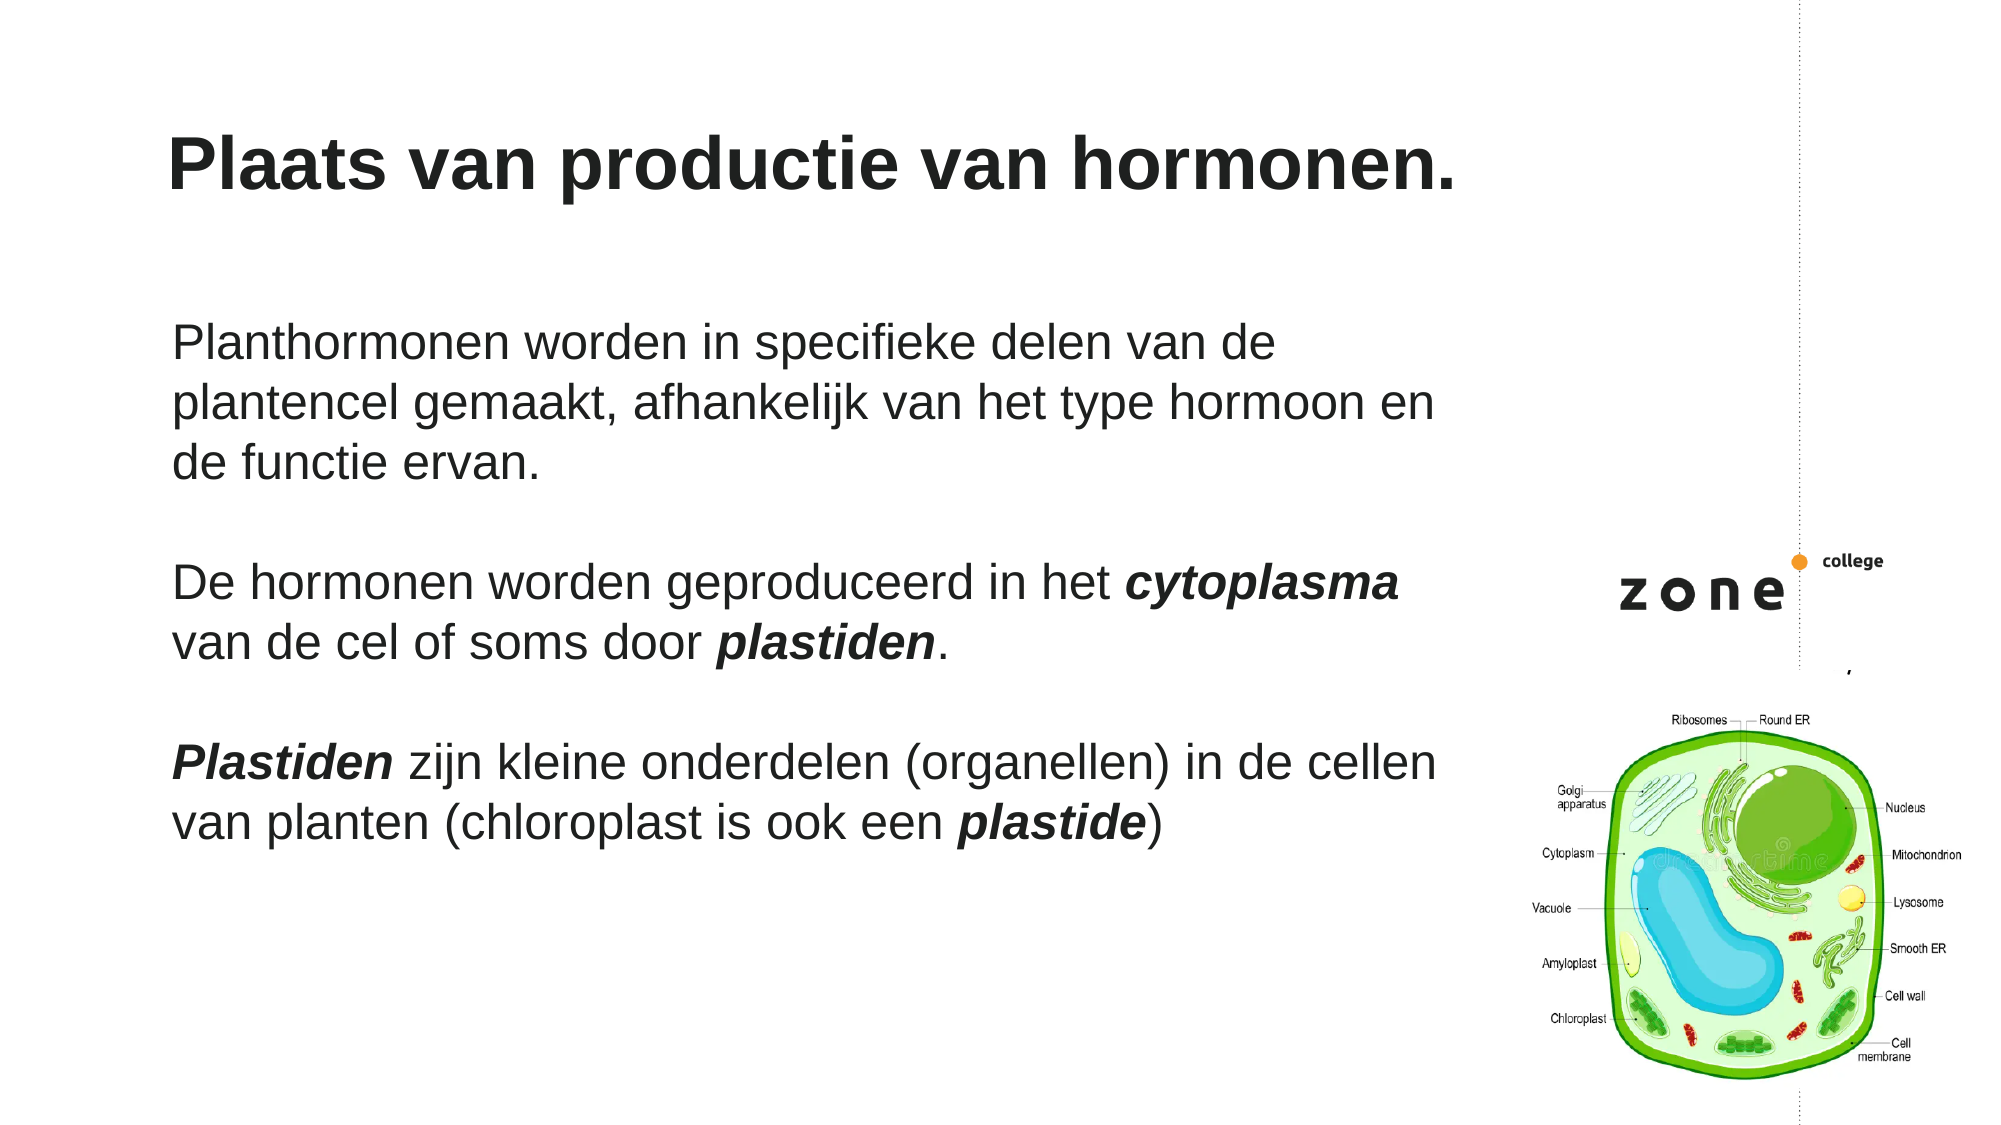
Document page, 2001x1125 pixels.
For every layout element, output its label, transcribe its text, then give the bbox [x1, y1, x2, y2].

list Planthormonen worden in specifieke delen van de plantencel gemaakt, afhankelijk van het type hormoon en de functie ervan. De hormonen worden geproduceerd in het cytoplasma van de cel of soms door plastiden. Plastiden zijn kleine onderdelen (organellen) in de cellen van planten (chloroplast is ook een plastide) [171, 309, 1442, 1059]
picture [1512, 0, 2001, 1125]
title Plaats van productie van hormonen. [167, 128, 1817, 256]
